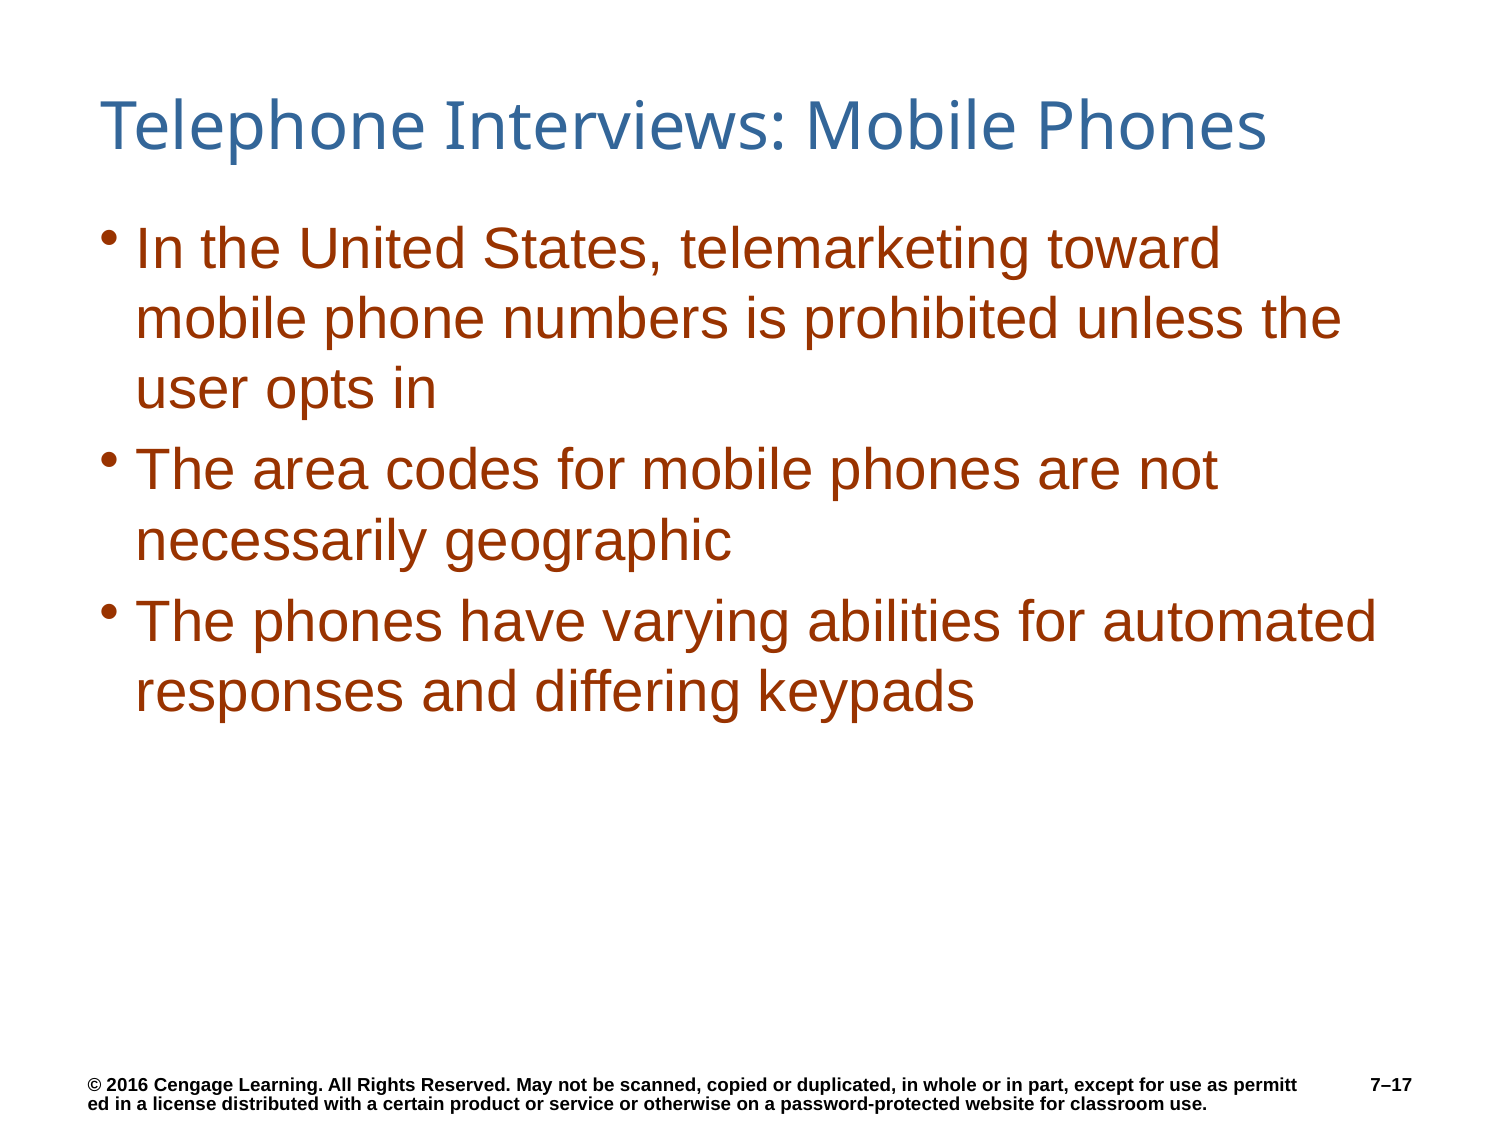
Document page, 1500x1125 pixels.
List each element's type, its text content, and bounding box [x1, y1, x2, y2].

slide_number 7–17 [1050, 1042, 1413, 1103]
footer © 2016 Cengage Learning. All Rights Reserved. May not be scanned, copied or duplicated, in whole or in part, except for use as permitted in a license distributed with a certain product or service or otherwise on a password-protected website for classroom use. [87, 1057, 1050, 1103]
list In the United States, telemarketing toward mobile phone numbers is prohibited unless the user opts in The area codes for mobile phones are not necessarily geographic The phones have varying abilities for automated responses and differing keypads [84, 202, 1414, 1013]
title Telephone Interviews: Mobile Phones [85, 75, 1411, 171]
